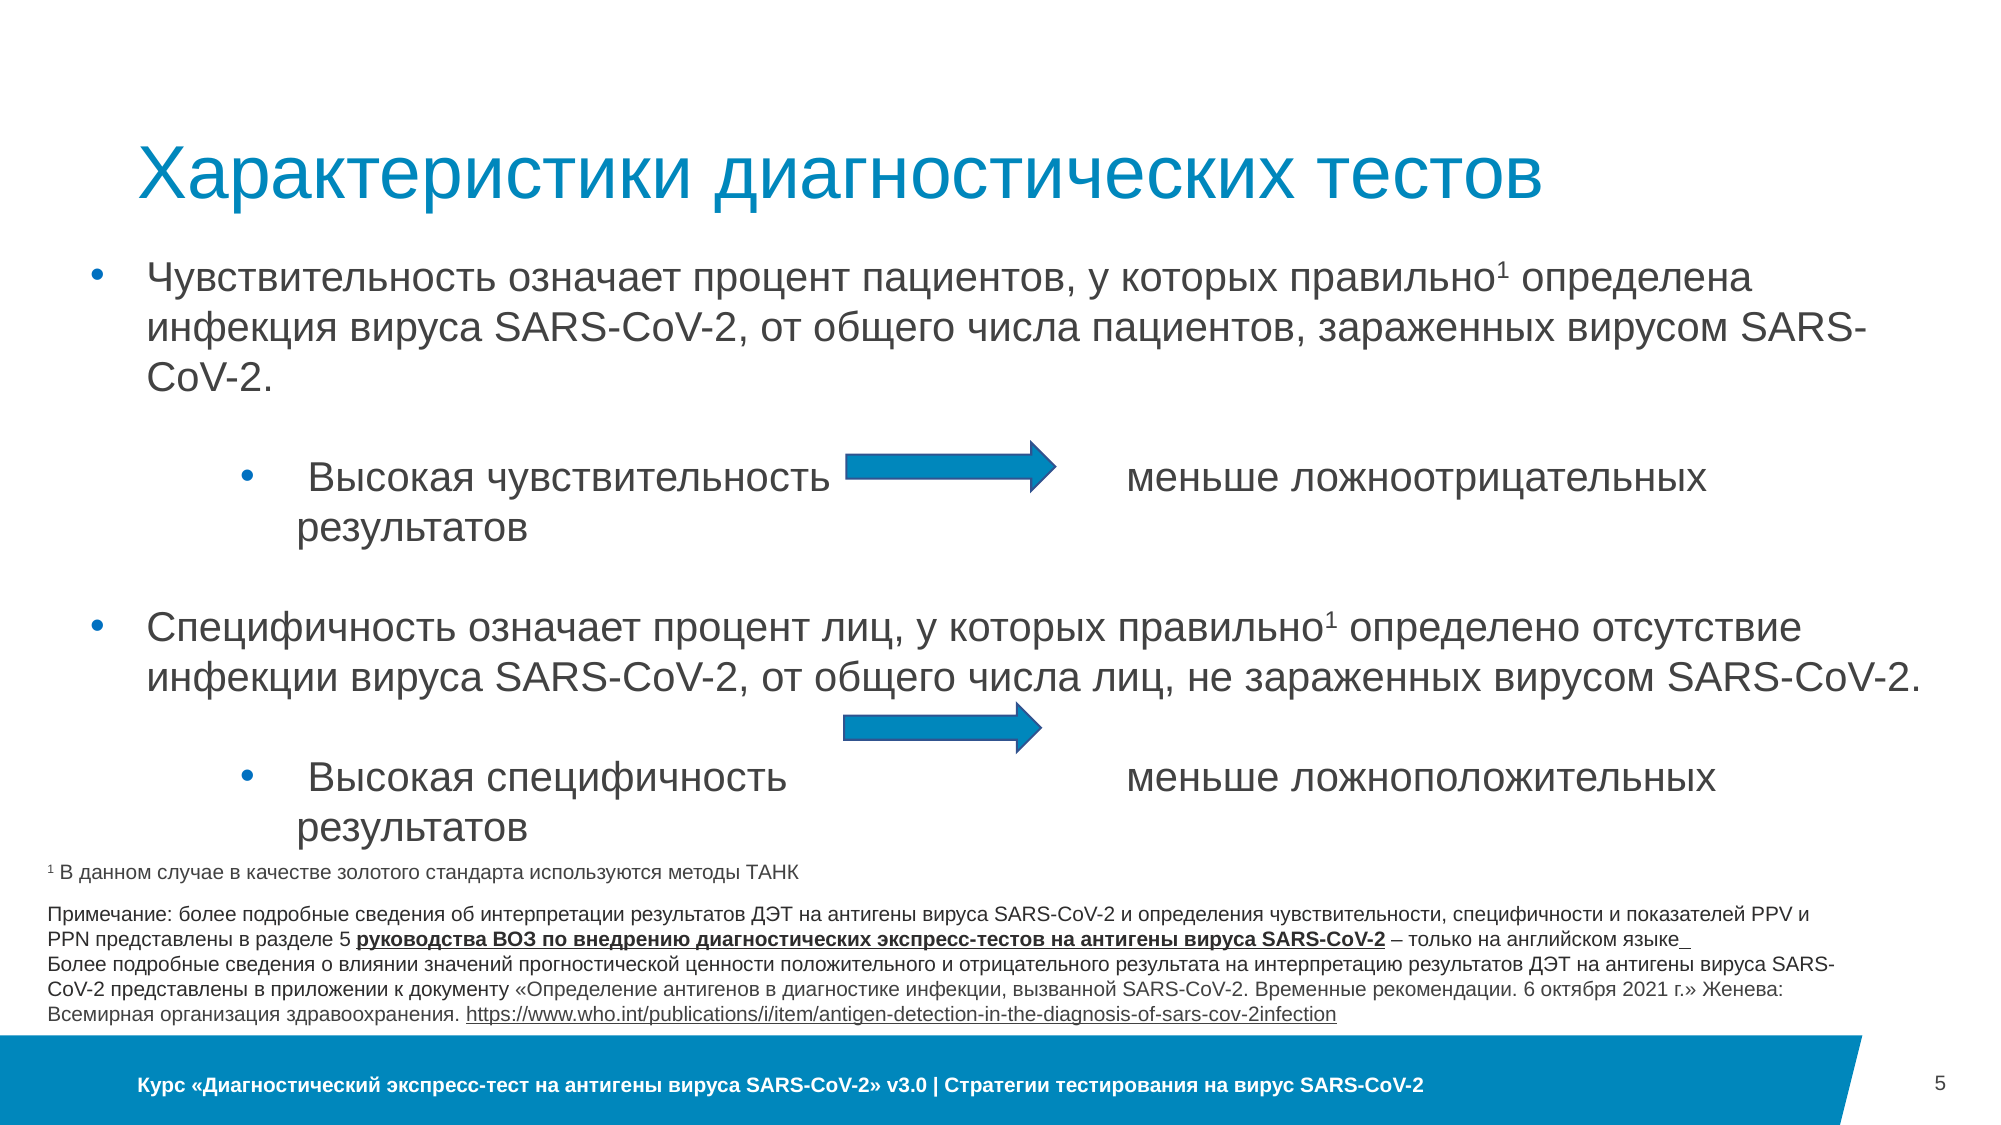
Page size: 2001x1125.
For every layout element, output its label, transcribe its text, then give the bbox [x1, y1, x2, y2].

title Характеристики диагностических тестов [137, 59, 1863, 215]
text_box Чувствительность означает процент пациентов, у которых правильно1 определена инфекция вируса SARS-CoV-2, от общего числа пациентов, зараженных вирусом SARS-CoV-2. Высокая чувствительность меньше ложноотрицательных результатов Специфичность означает процент лиц, у которых правильно1 определено отсутствие инфекции вируса SARS-CoV-2, от общего числа лиц, не зараженных вирусом SARS-CoV-2. Высокая специфичность меньше ложноположительных результатов [74, 242, 1947, 858]
text_box [846, 442, 1056, 491]
slide_number 5 [1862, 1035, 1947, 1125]
text_box Примечание: более подробные сведения об интерпретации результатов ДЭТ на антигены вируса SARS-CoV-2 и определения чувствительности, специфичности и показателей PPV и PPN представлены в разделе 5 руководства ВОЗ по внедрению диагностических экспресс-тестов на антигены вируса SARS-CoV-2 – только на английском языке Более подробные сведения о влиянии значений прогностической ценности положительного и отрицательного результата на интерпретацию результатов ДЭТ на антигены вируса SARS-CoV-2 представлены в приложении к документу «Определение антигенов в диагностике инфекции, вызванной SARS-CoV-2. Временные рекомендации. 6 октября 2021 г.» Женева: Всемирная организация здравоохранения. https://www.who.int/publications/i/item/antigen-detection-in-the-diagnosis-of-sars-cov-2infection [32, 892, 1863, 1058]
footer Курс «Диагностический экспресс-тест на антигены вируса SARS-CoV-2» v3.0 | Стратегии тестирования на вирус SARS-CoV-2 [137, 1058, 1526, 1125]
text_box [844, 703, 1042, 752]
text_box 1 В данном случае в качестве золотого стандарта используются методы ТАНК [32, 850, 979, 891]
